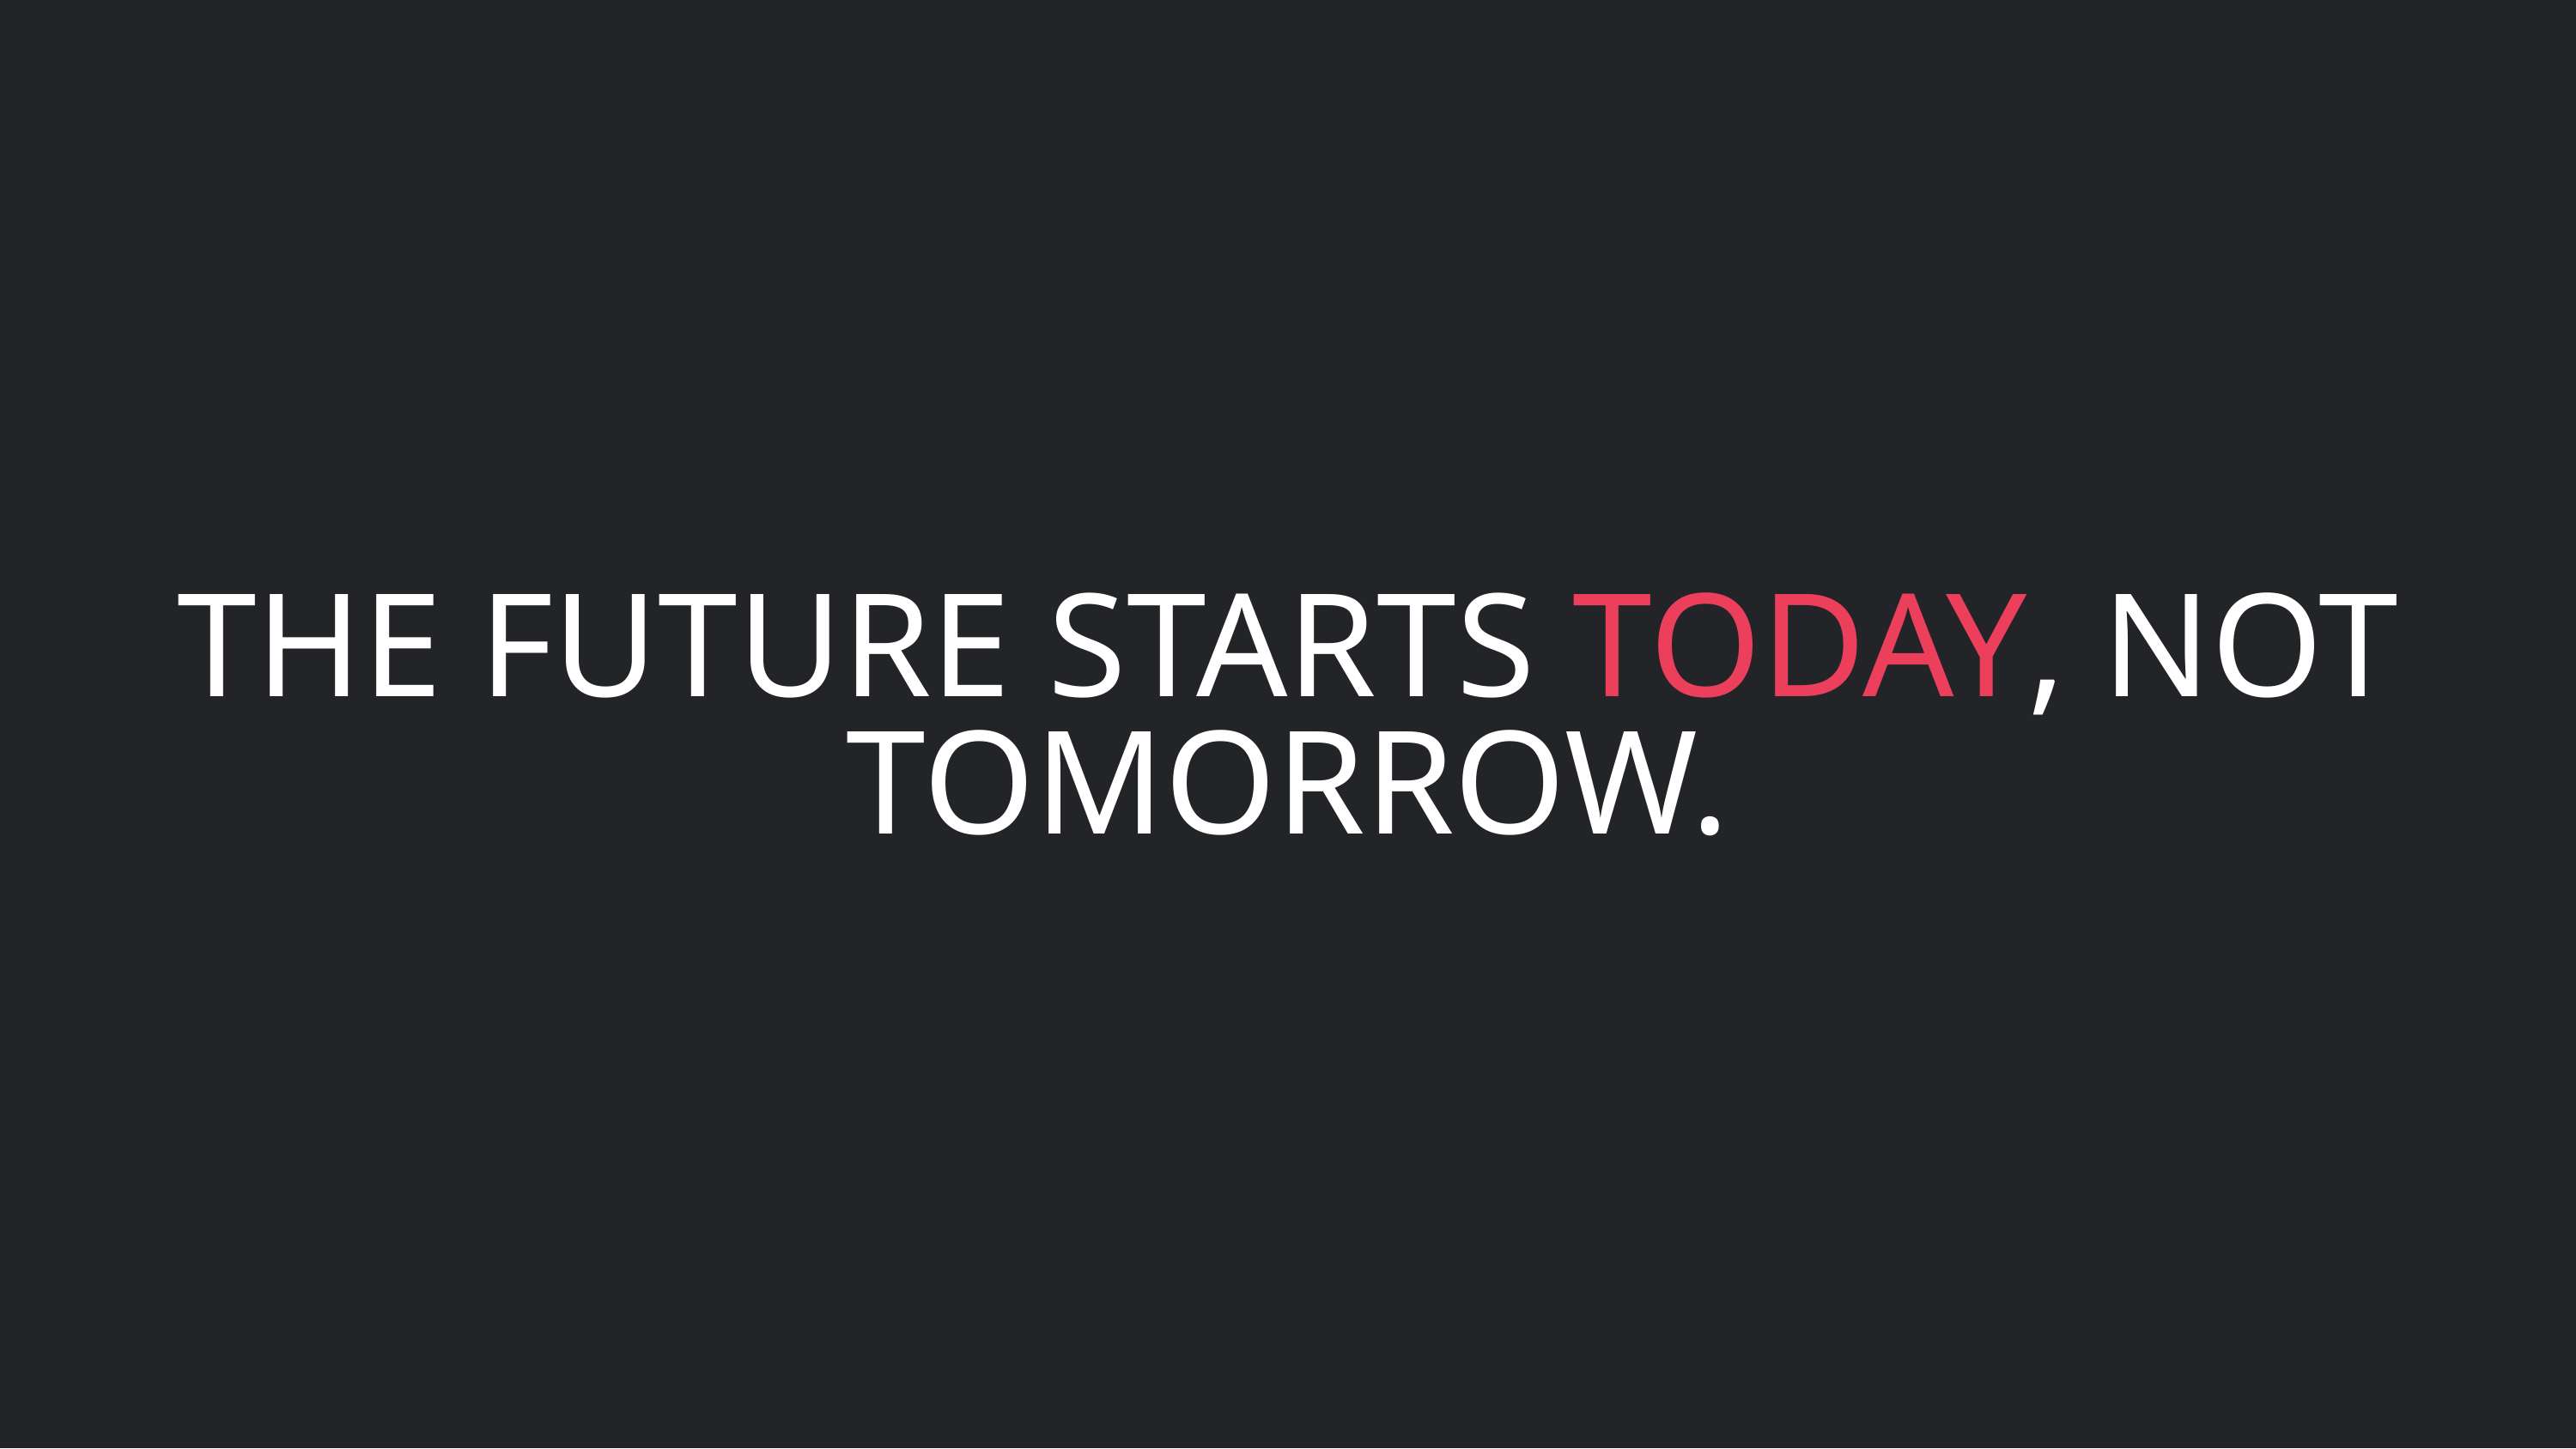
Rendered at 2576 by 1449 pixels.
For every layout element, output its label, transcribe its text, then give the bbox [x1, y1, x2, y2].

title THE FUTURE STARTS TODAY, NOT TOMORROW. [152, 372, 2424, 1076]
